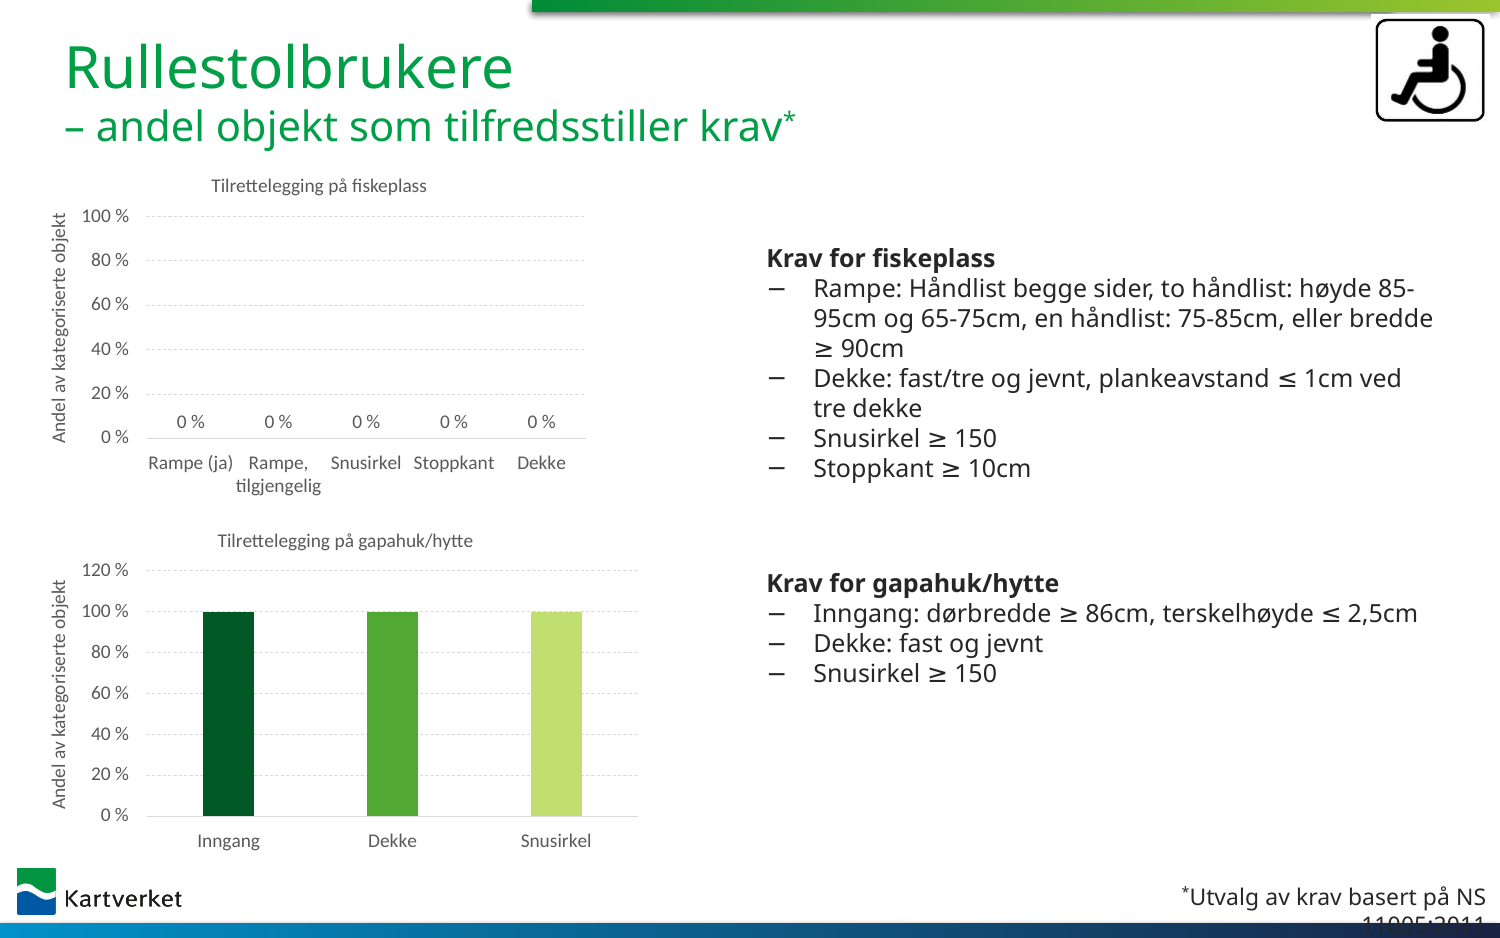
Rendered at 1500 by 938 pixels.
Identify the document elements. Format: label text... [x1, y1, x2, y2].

text_box Krav for fiskeplass Rampe: Håndlist begge sider, to håndlist: høyde 85-95cm og 65-75cm, en håndlist: 75-85cm, eller bredde ≥ 90cm Dekke: fast/tre og jevnt, plankeavstand ≤ 1cm ved tre dekke Snusirkel ≥ 150 Stoppkant ≥ 10cm [751, 235, 1452, 490]
text_box Krav for gapahuk/hytte Inngang: dørbredde ≥ 86cm, terskelhøyde ≤ 2,5cm Dekke: fast og jevnt Snusirkel ≥ 150 [751, 560, 1452, 695]
text_box Rullestolbrukere – andel objekt som tilfredsstiller krav* [49, 29, 1431, 158]
text_box *Utvalg av krav basert på NS 11005:2011 [1068, 873, 1500, 938]
picture [41, 166, 597, 505]
picture [1371, 13, 1491, 127]
picture [41, 520, 650, 859]
